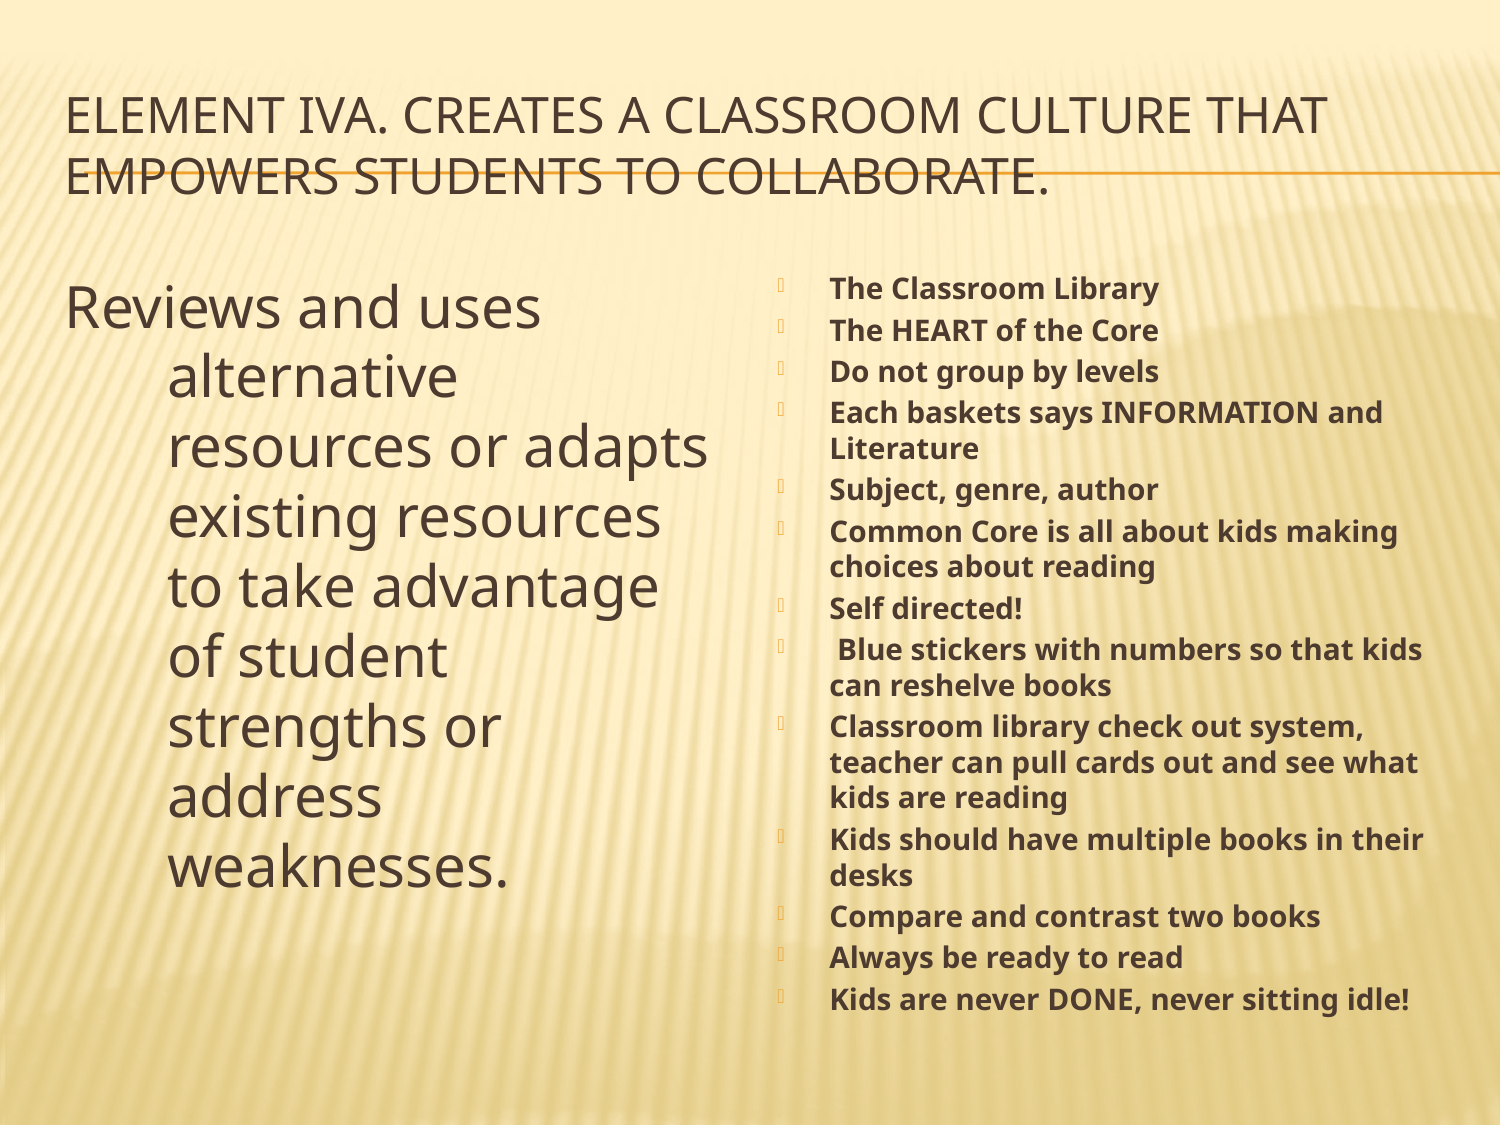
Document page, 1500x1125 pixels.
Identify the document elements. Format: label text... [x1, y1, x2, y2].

list The Classroom Library The HEART of the Core Do not group by levels Each baskets says INFORMATION and Literature Subject, genre, author Common Core is all about kids making choices about reading Self directed! Blue stickers with numbers so that kids can reshelve books Classroom library check out system, teacher can pull cards out and see what kids are reading Kids should have multiple books in their desks Compare and contrast two books Always be ready to read Kids are never DONE, never sitting idle! [762, 262, 1475, 1038]
title Element IVA. Creates a classroom culture that empowers students to collaborate. [49, 75, 1475, 213]
list Reviews and uses alternative resources or adapts existing resources to take advantage of student strengths or address weaknesses. [50, 262, 738, 1038]
